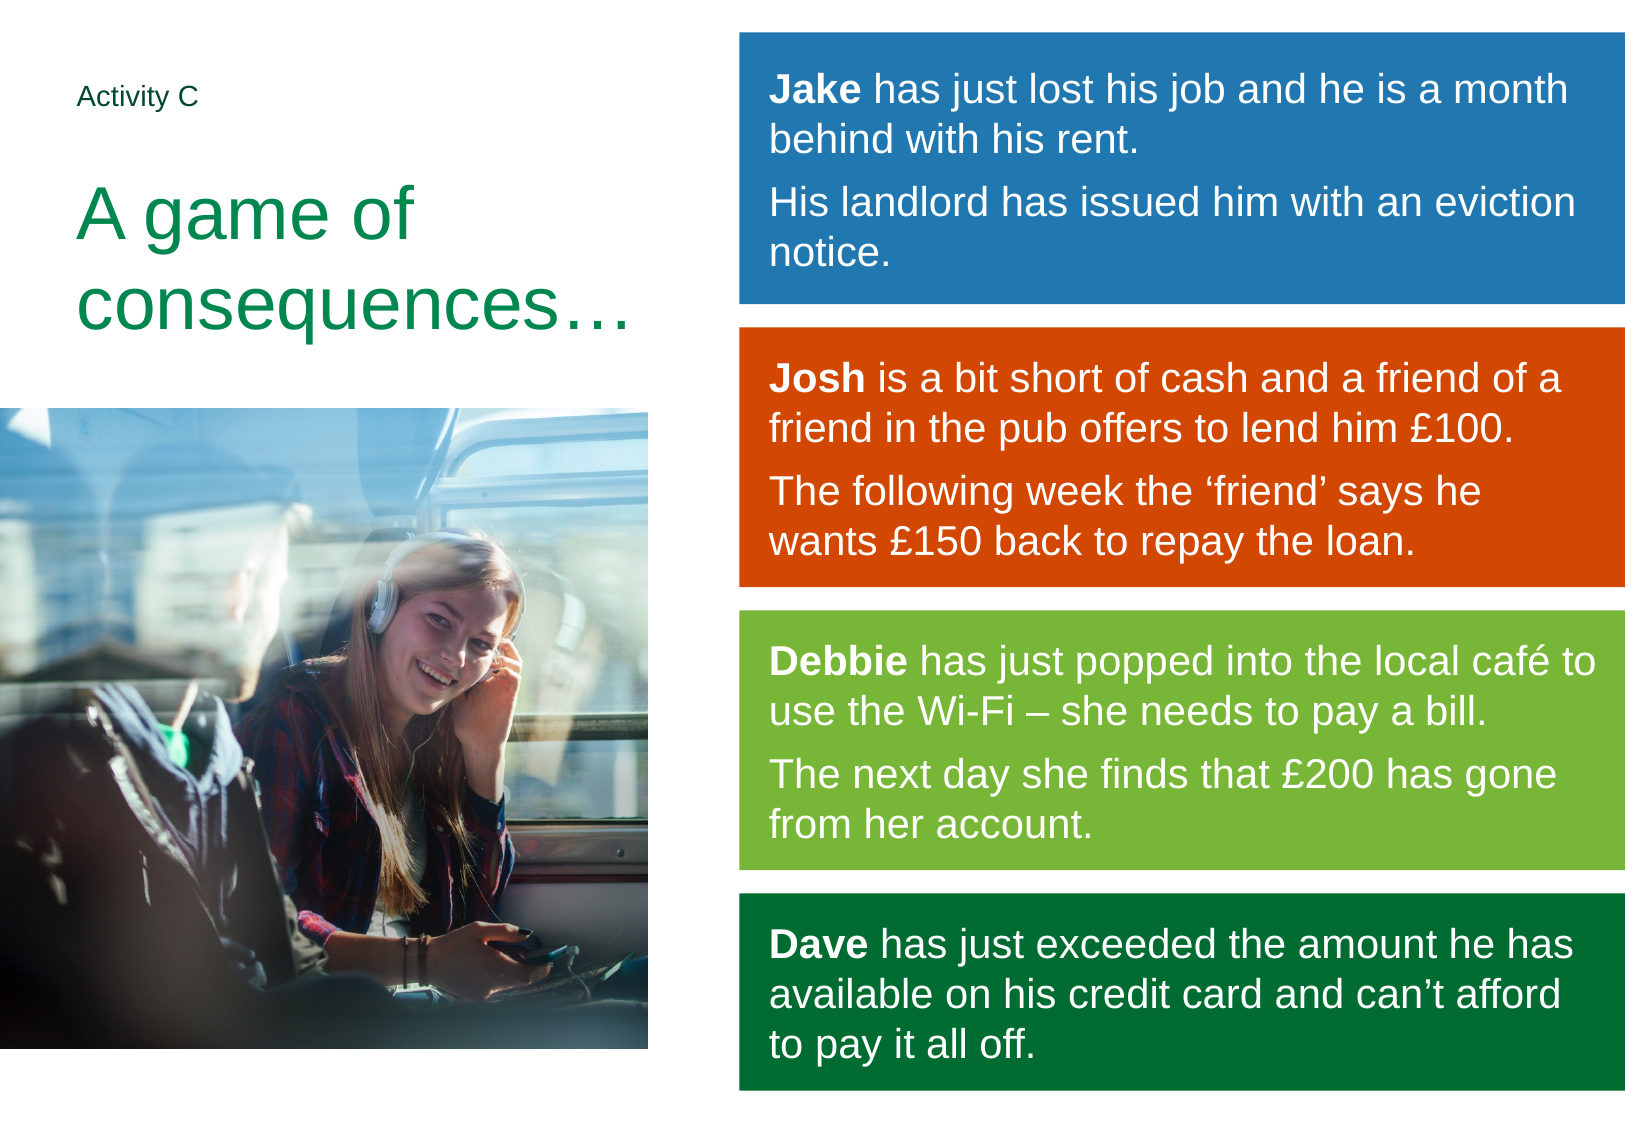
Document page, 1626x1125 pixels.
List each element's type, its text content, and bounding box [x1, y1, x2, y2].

text_box Jake has just lost his job and he is a month behind with his rent. His landlord has issued him with an eviction notice. [739, 32, 1625, 305]
text_box Josh is a bit short of cash and a friend of a friend in the pub offers to lend him £100. The following week the ‘friend’ says he wants £150 back to repay the loan. [739, 327, 1625, 588]
text_box Dave has just exceeded the amount he has available on his credit card and can’t afford to pay it all off. [739, 893, 1625, 1091]
title Activity C A game of consequences… [76, 76, 710, 345]
text_box Debbie has just popped into the local café to use the Wi-Fi – she needs to pay a bill. The next day she finds that £200 has gone from her account. [739, 610, 1625, 871]
picture [0, 408, 648, 1049]
